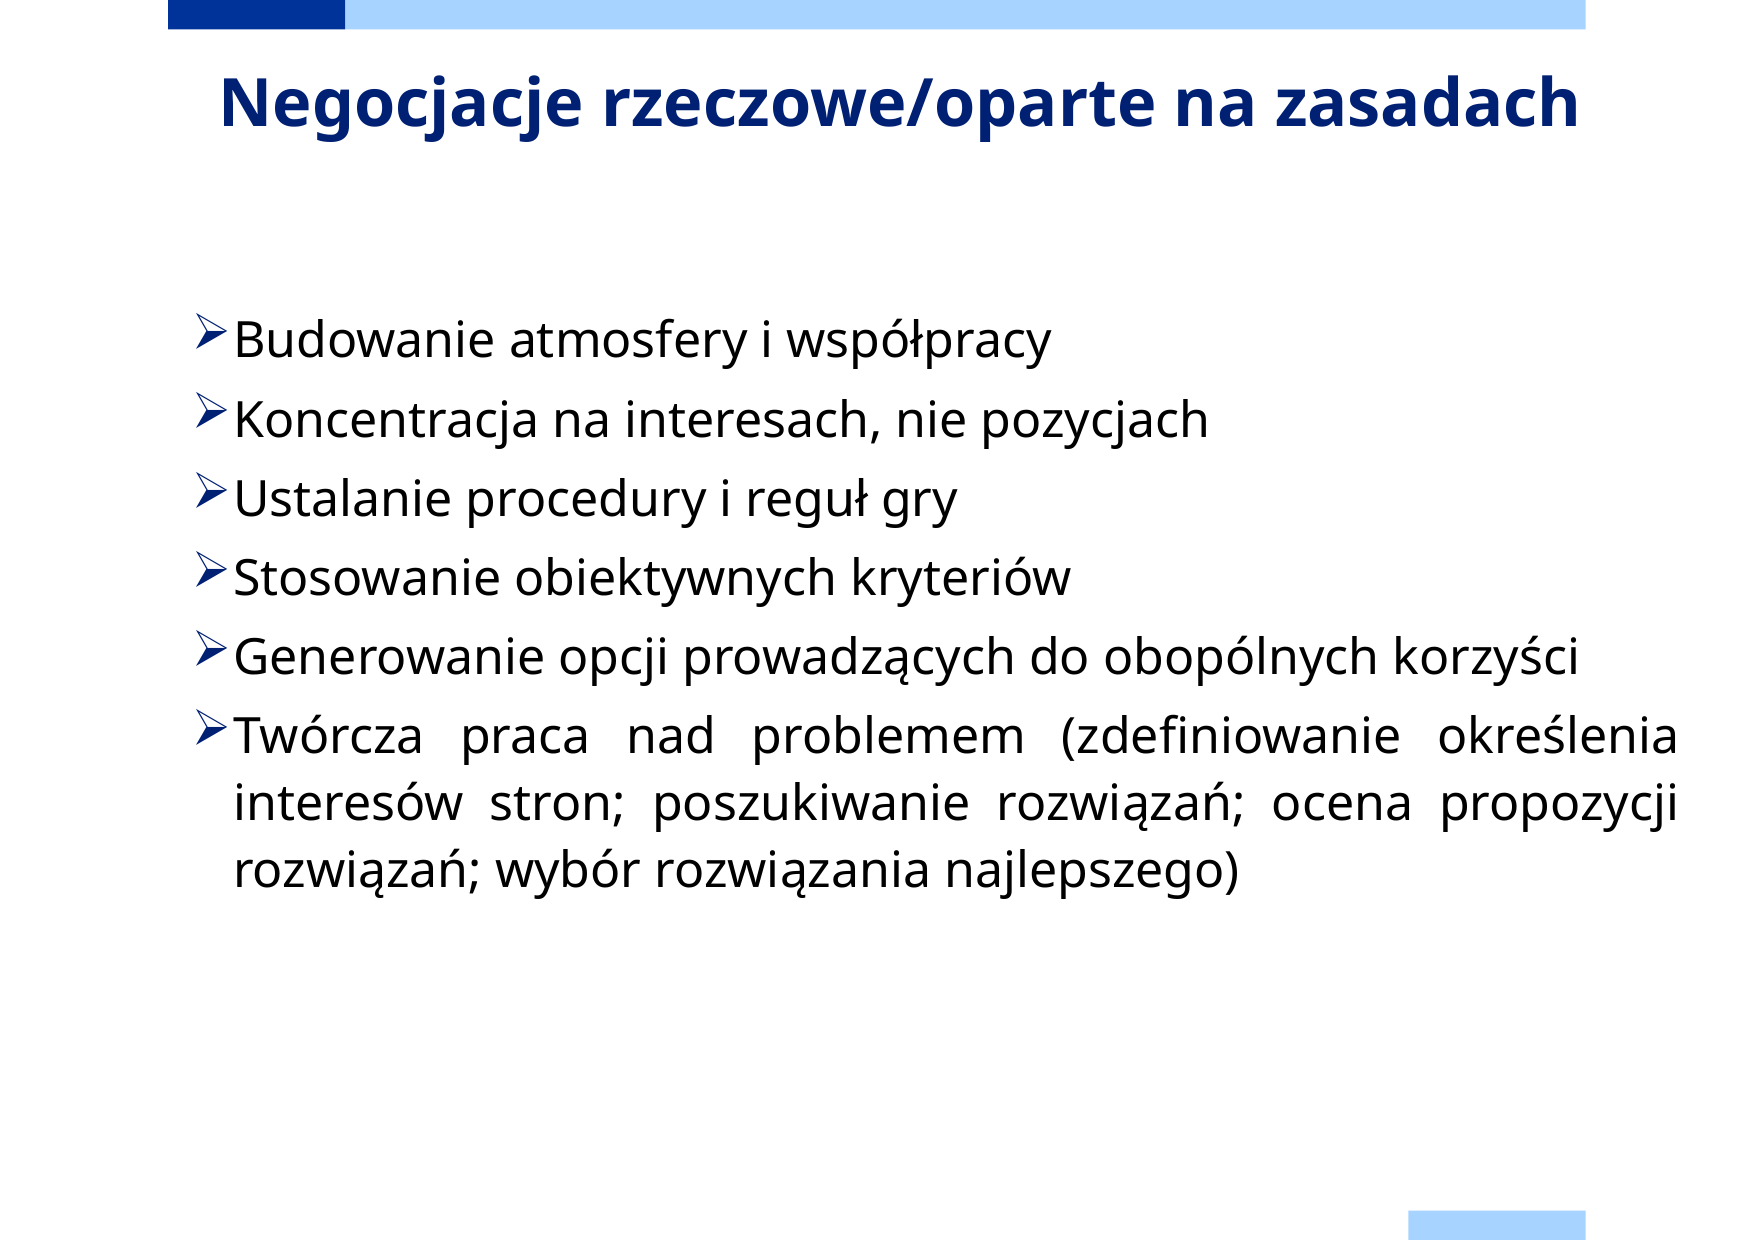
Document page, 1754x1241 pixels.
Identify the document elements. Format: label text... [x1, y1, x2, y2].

title Negocjacje rzeczowe/oparte na zasadach [191, 64, 1610, 172]
list Budowanie atmosfery i współpracy Koncentracja na interesach, nie pozycjach Ustalanie procedury i reguł gry Stosowanie obiektywnych kryteriów Generowanie opcji prowadzących do obopólnych korzyści Twórcza praca nad problemem (zdefiniowanie określenia interesów stron; poszukiwanie rozwiązań; ocena propozycji rozwiązań; wybór rozwiązania najlepszego) [26, 301, 1681, 1170]
